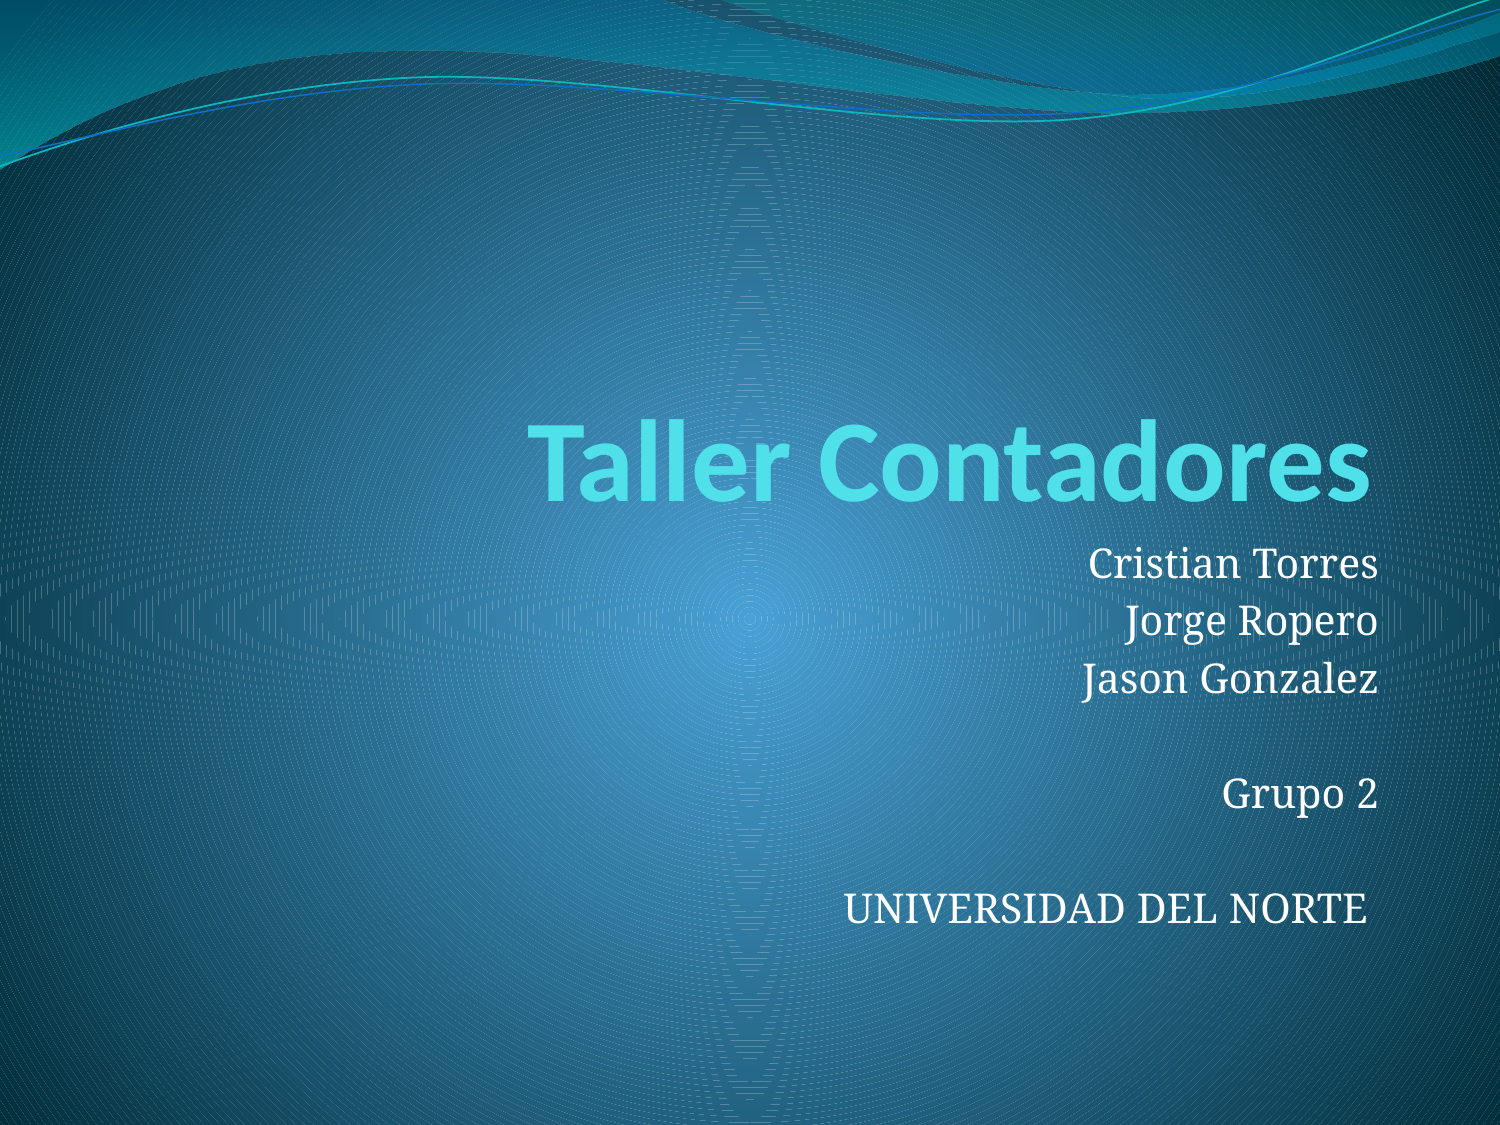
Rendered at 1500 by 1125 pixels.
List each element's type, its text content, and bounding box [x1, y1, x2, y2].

title Taller Contadores [0, 90, 1376, 525]
subtitle Cristian Torres Jorge Ropero Jason Gonzalez Grupo 2 UNIVERSIDAD DEL NORTE [87, 529, 1388, 941]
